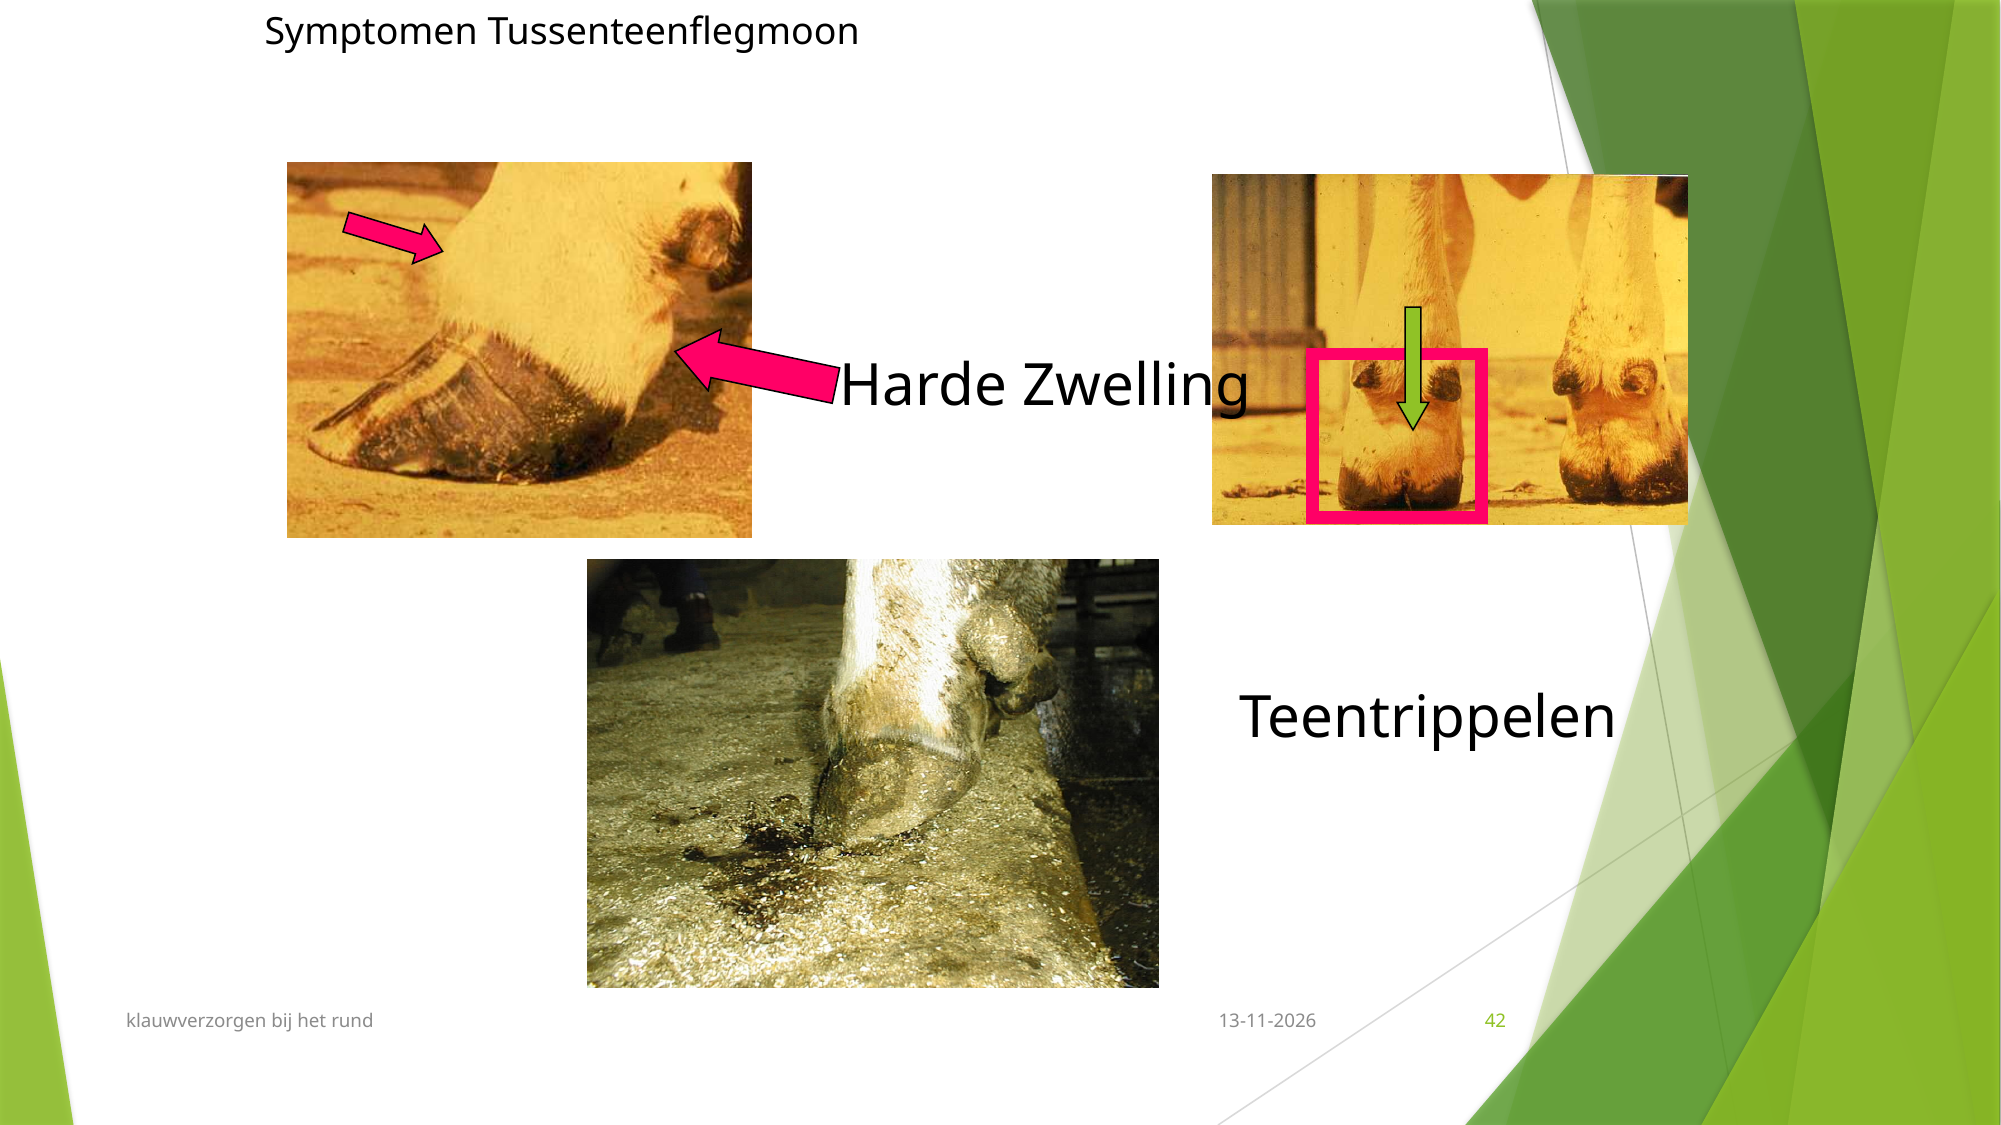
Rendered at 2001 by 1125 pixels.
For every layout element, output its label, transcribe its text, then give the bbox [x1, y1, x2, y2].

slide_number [1181, 997, 1332, 1051]
slide_number 42 [1409, 997, 1522, 1051]
footer klauwverzorgen bij het rund [111, 991, 1145, 1051]
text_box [586, 558, 1638, 988]
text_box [286, 161, 1688, 538]
text_box Symptomen Tussenteenflegmoon [249, 0, 1000, 60]
